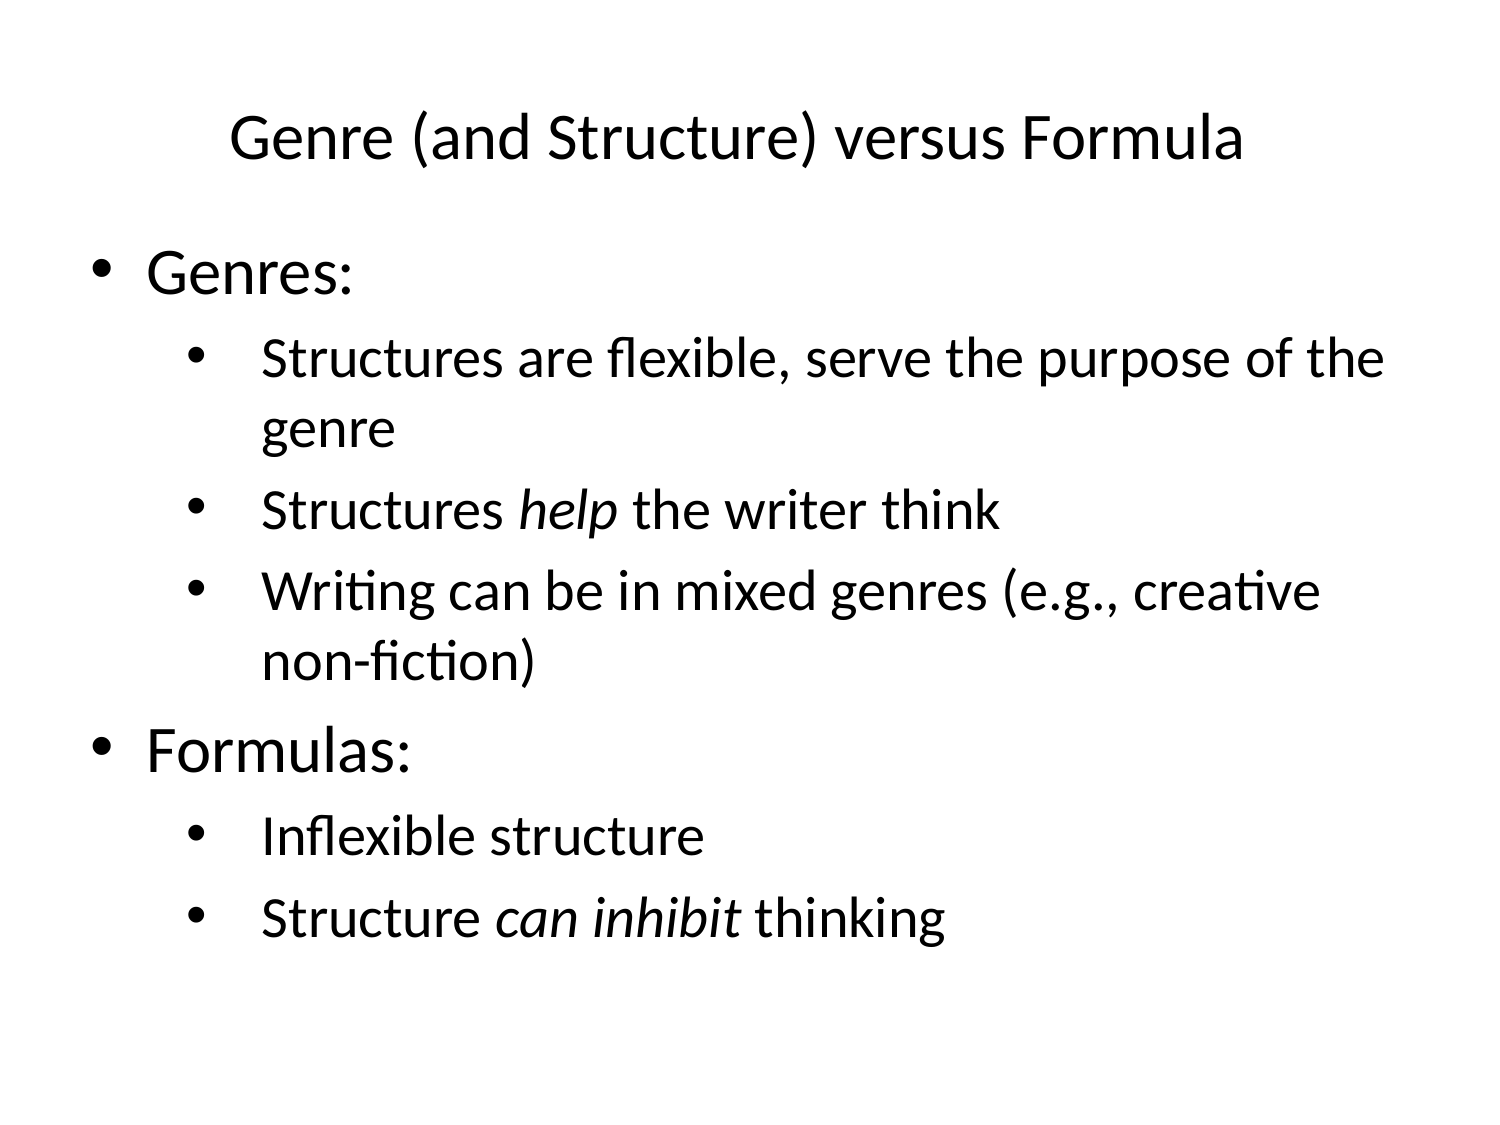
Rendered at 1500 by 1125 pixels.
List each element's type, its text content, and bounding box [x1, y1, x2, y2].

title Genre (and Structure) versus Formula [62, 0, 1413, 188]
list Genres: Structures are flexible, serve the purpose of the genre Structures help the writer think Writing can be in mixed genres (e.g., creative non-fiction) Formulas: Inflexible structure Structure can inhibit thinking [74, 212, 1426, 1028]
